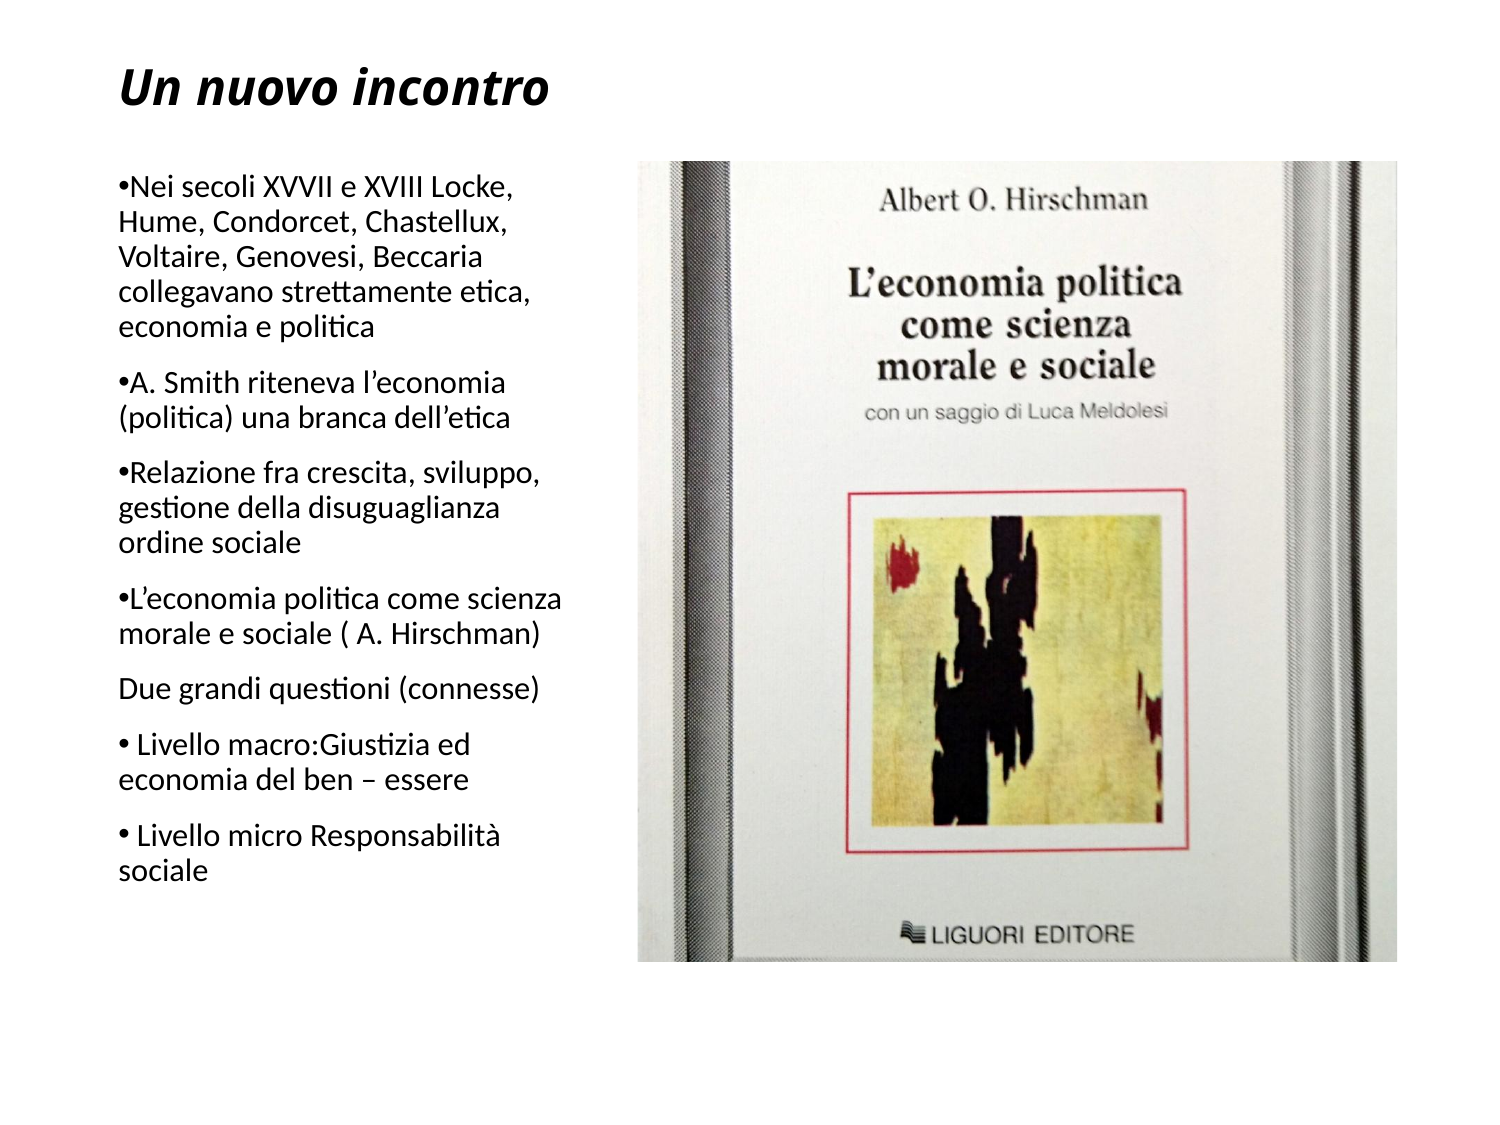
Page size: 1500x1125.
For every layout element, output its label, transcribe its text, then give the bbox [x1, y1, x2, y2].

list Nei secoli XVVII e XVIII Locke, Hume, Condorcet, Chastellux, Voltaire, Genovesi, Beccaria collegavano strettamente etica, economia e politica A. Smith riteneva l’economia (politica) una branca dell’etica Relazione fra crescita, sviluppo, gestione della disuguaglianza ordine sociale L’economia politica come scienza morale e sociale ( A. Hirschman) Due grandi questioni (connesse) Livello macro:Giustizia ed economia del ben – essere Livello micro Responsabilità sociale [103, 161, 588, 963]
title Un nuovo incontro [103, 53, 588, 124]
picture [637, 161, 1398, 962]
